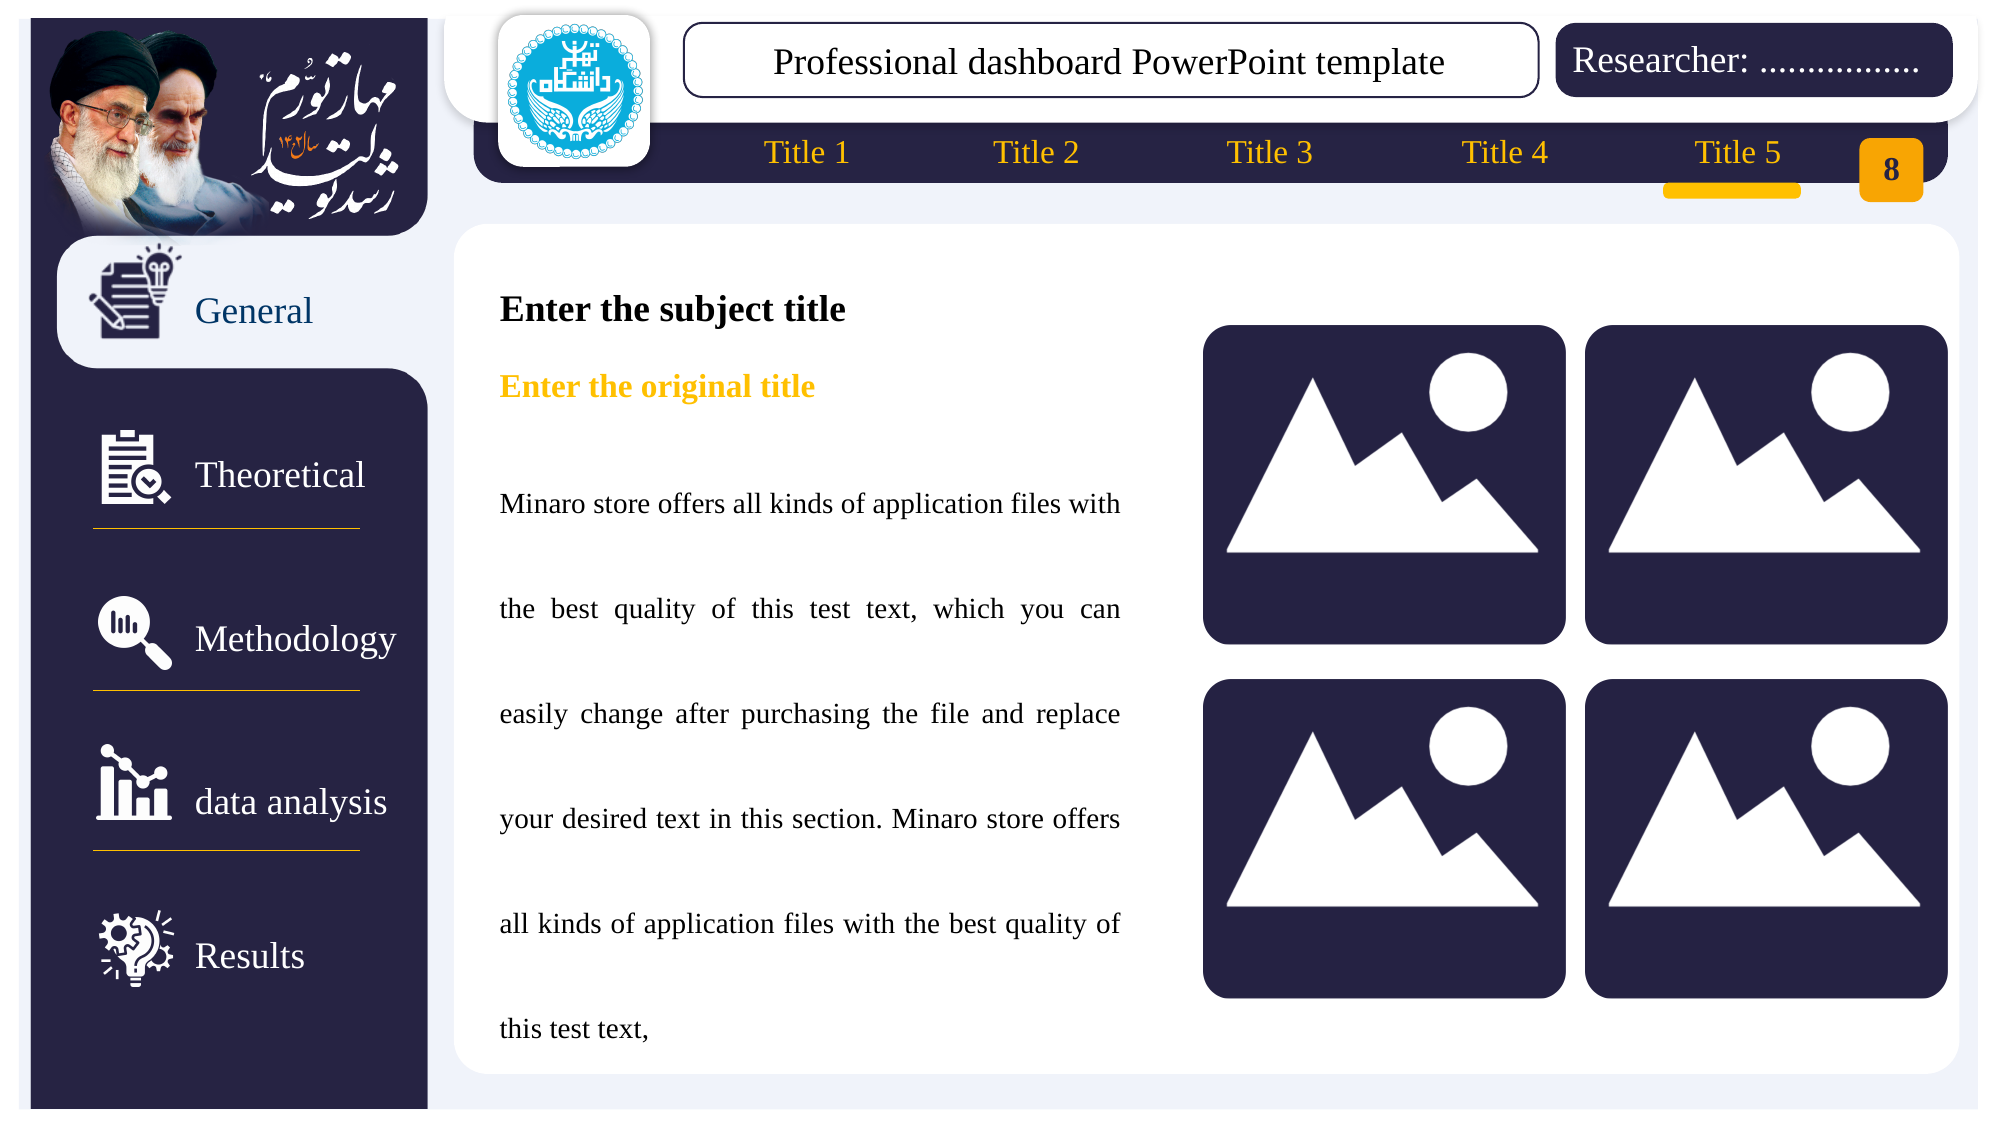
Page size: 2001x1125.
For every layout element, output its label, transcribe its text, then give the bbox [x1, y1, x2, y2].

text_box Enter the subject title [485, 276, 863, 337]
picture [1585, 679, 1948, 999]
text_box Enter the original title [485, 356, 850, 407]
picture [506, 22, 644, 160]
text_box 8 [1857, 139, 1927, 195]
text_box Minaro store offers all kinds of application files with the best quality of this test text, which you can easily change after purchasing the file and replace your desired text in this section. Minaro store offers all kinds of application files with the best quality of this test text, [485, 407, 1137, 1052]
text_box Title 2 [936, 123, 1137, 178]
picture [1585, 325, 1948, 645]
text_box Title 3 [1177, 123, 1363, 178]
text_box Title 4 [1412, 123, 1598, 178]
picture [30, 18, 442, 1109]
text_box Title 1 [706, 123, 908, 178]
text_box Researcher: ................. [1557, 27, 1958, 88]
picture [1203, 679, 1566, 999]
text_box [1662, 181, 1802, 200]
text_box [452, 222, 1961, 1076]
text_box Professional dashboard PowerPoint template [685, 29, 1534, 89]
picture [1203, 325, 1566, 645]
text_box [497, 13, 651, 168]
text_box Title 5 [1645, 123, 1831, 178]
